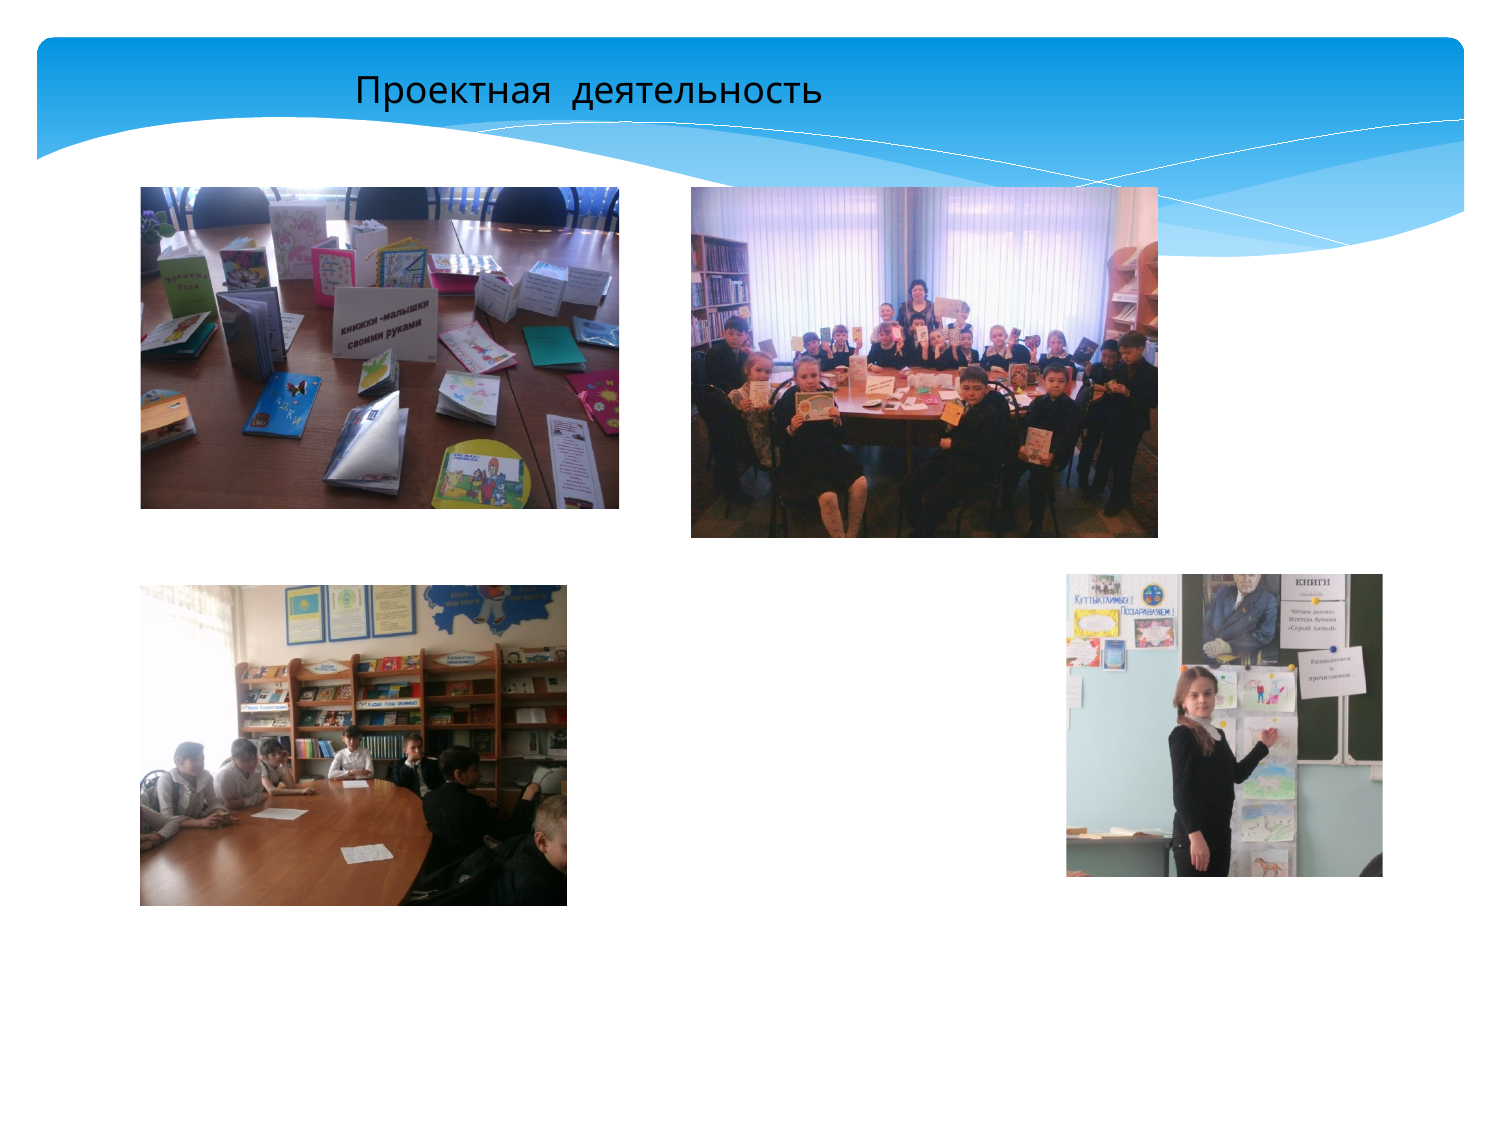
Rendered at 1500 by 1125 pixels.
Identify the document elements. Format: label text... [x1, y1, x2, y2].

picture [140, 585, 568, 906]
text_box Проектная деятельность [339, 58, 1442, 119]
picture [140, 187, 620, 510]
picture [691, 187, 1158, 538]
picture [1066, 573, 1383, 877]
